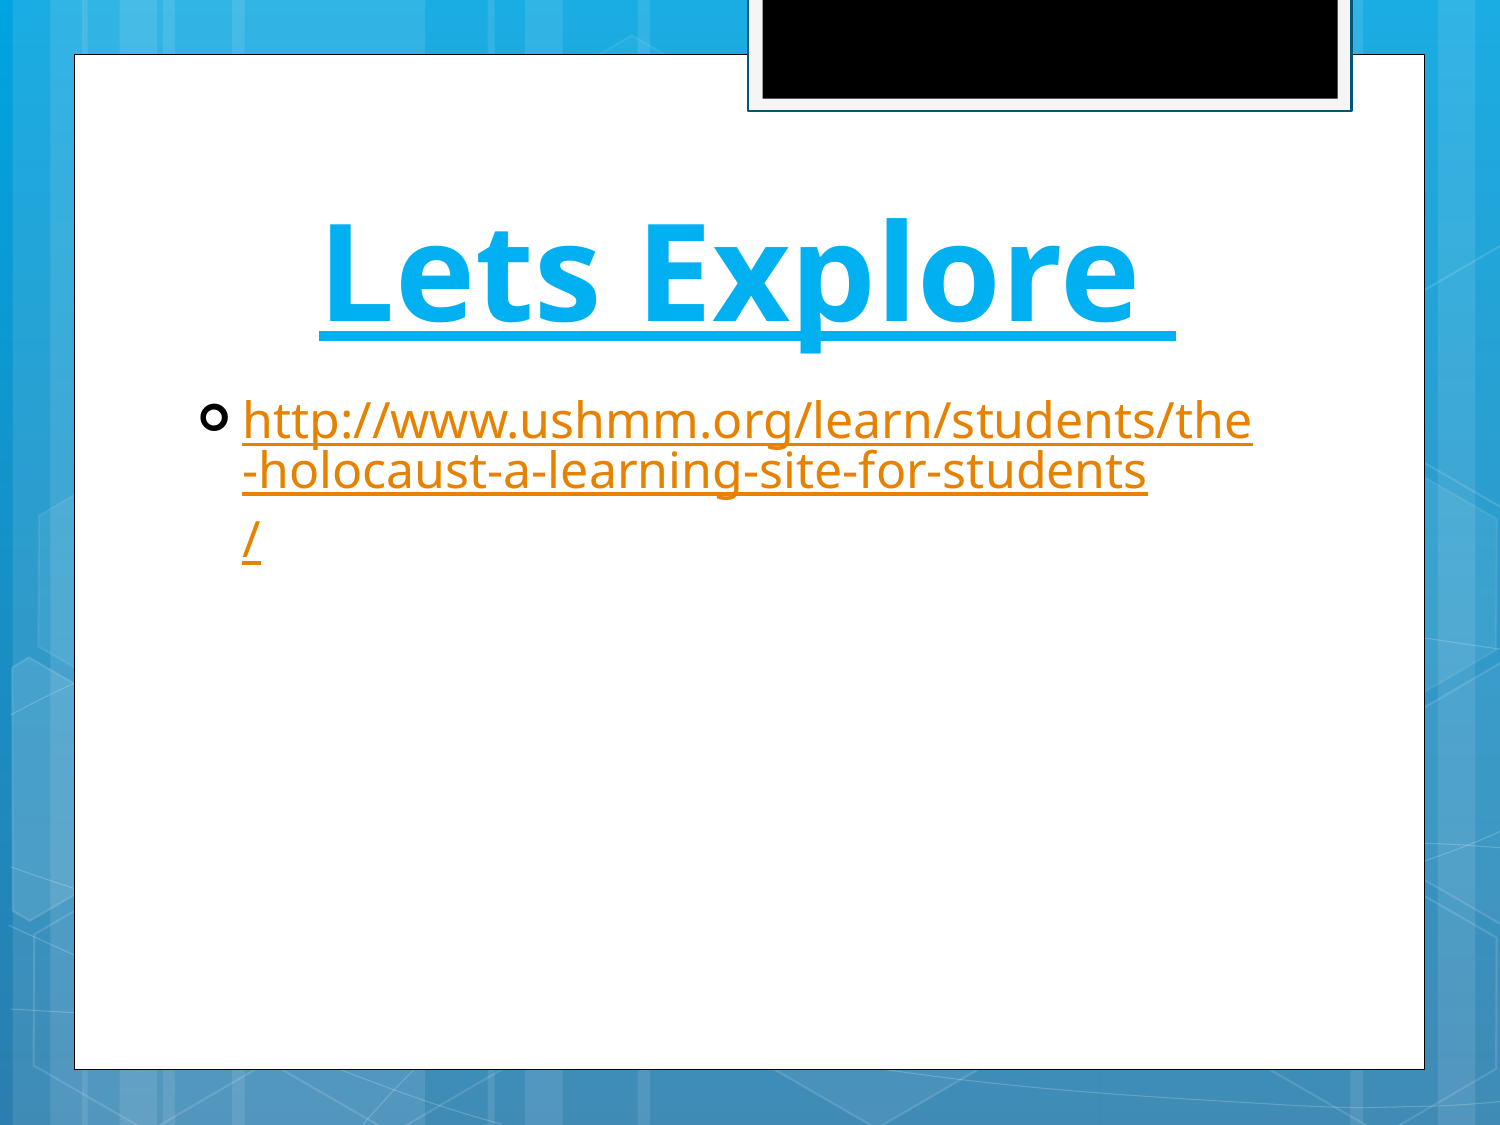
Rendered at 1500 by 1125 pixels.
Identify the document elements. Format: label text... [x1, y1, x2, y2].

title Lets Explore [171, 168, 1324, 357]
list http://www.ushmm.org/learn/students/the-holocaust-a-learning-site-for-students/ [171, 381, 1283, 957]
